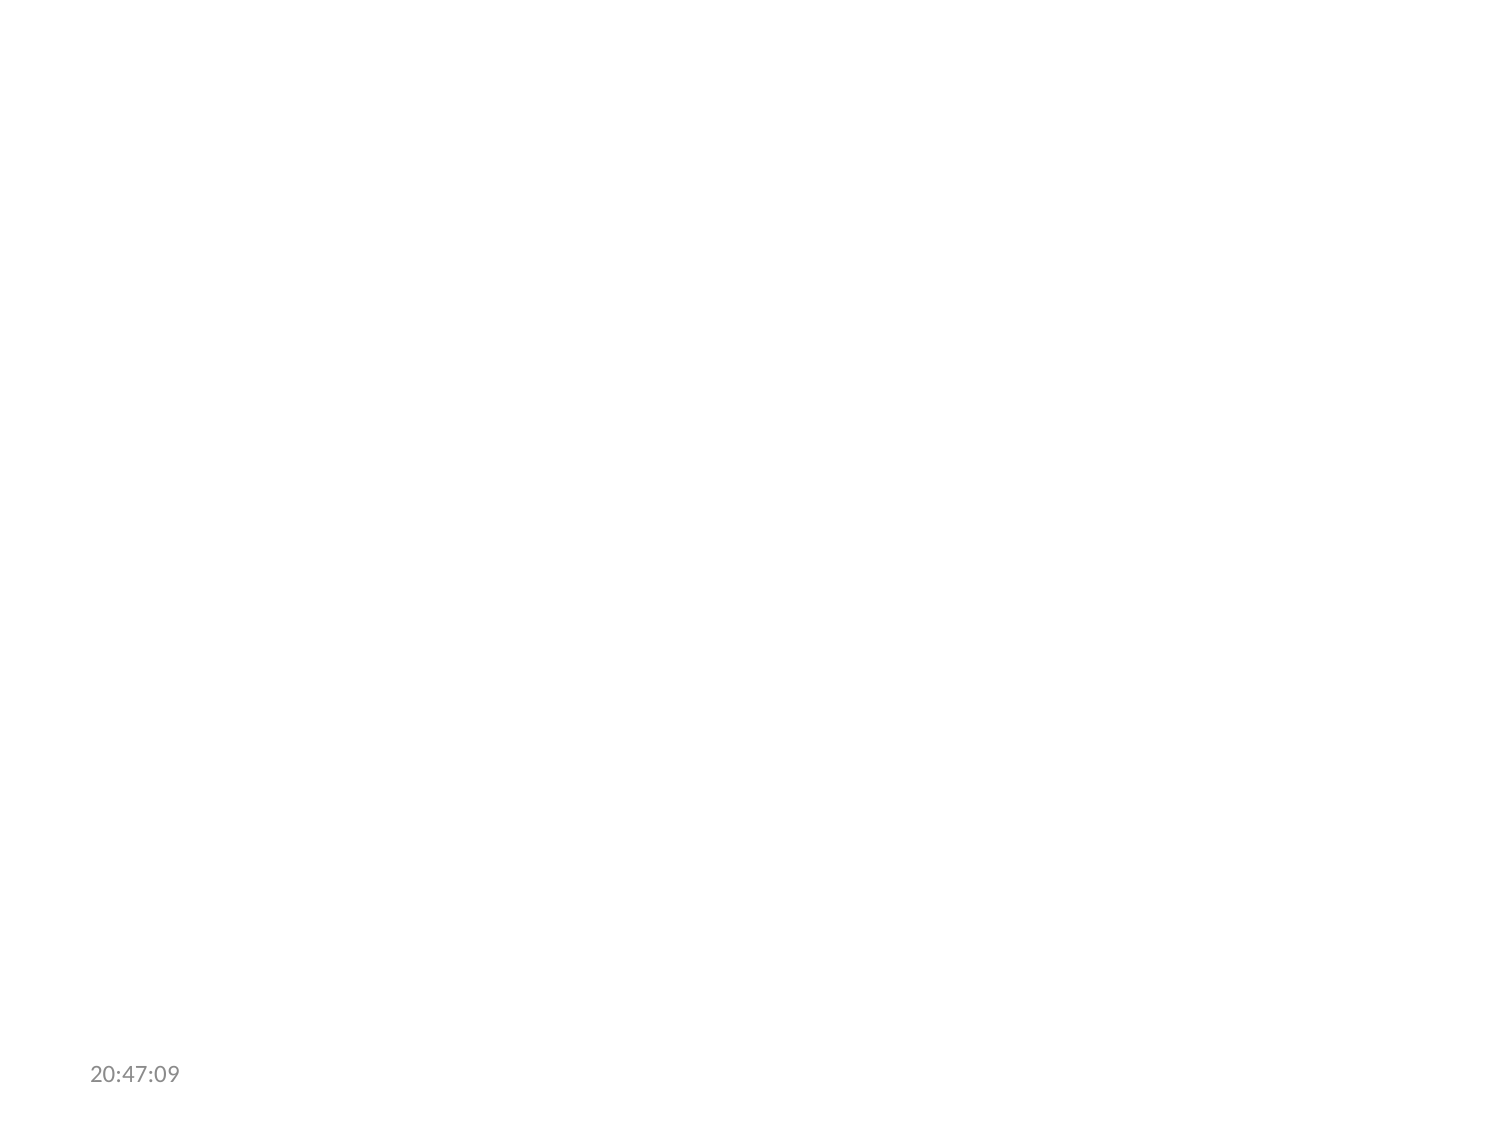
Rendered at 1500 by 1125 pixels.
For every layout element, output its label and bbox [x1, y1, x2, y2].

slide_number [75, 1042, 425, 1103]
